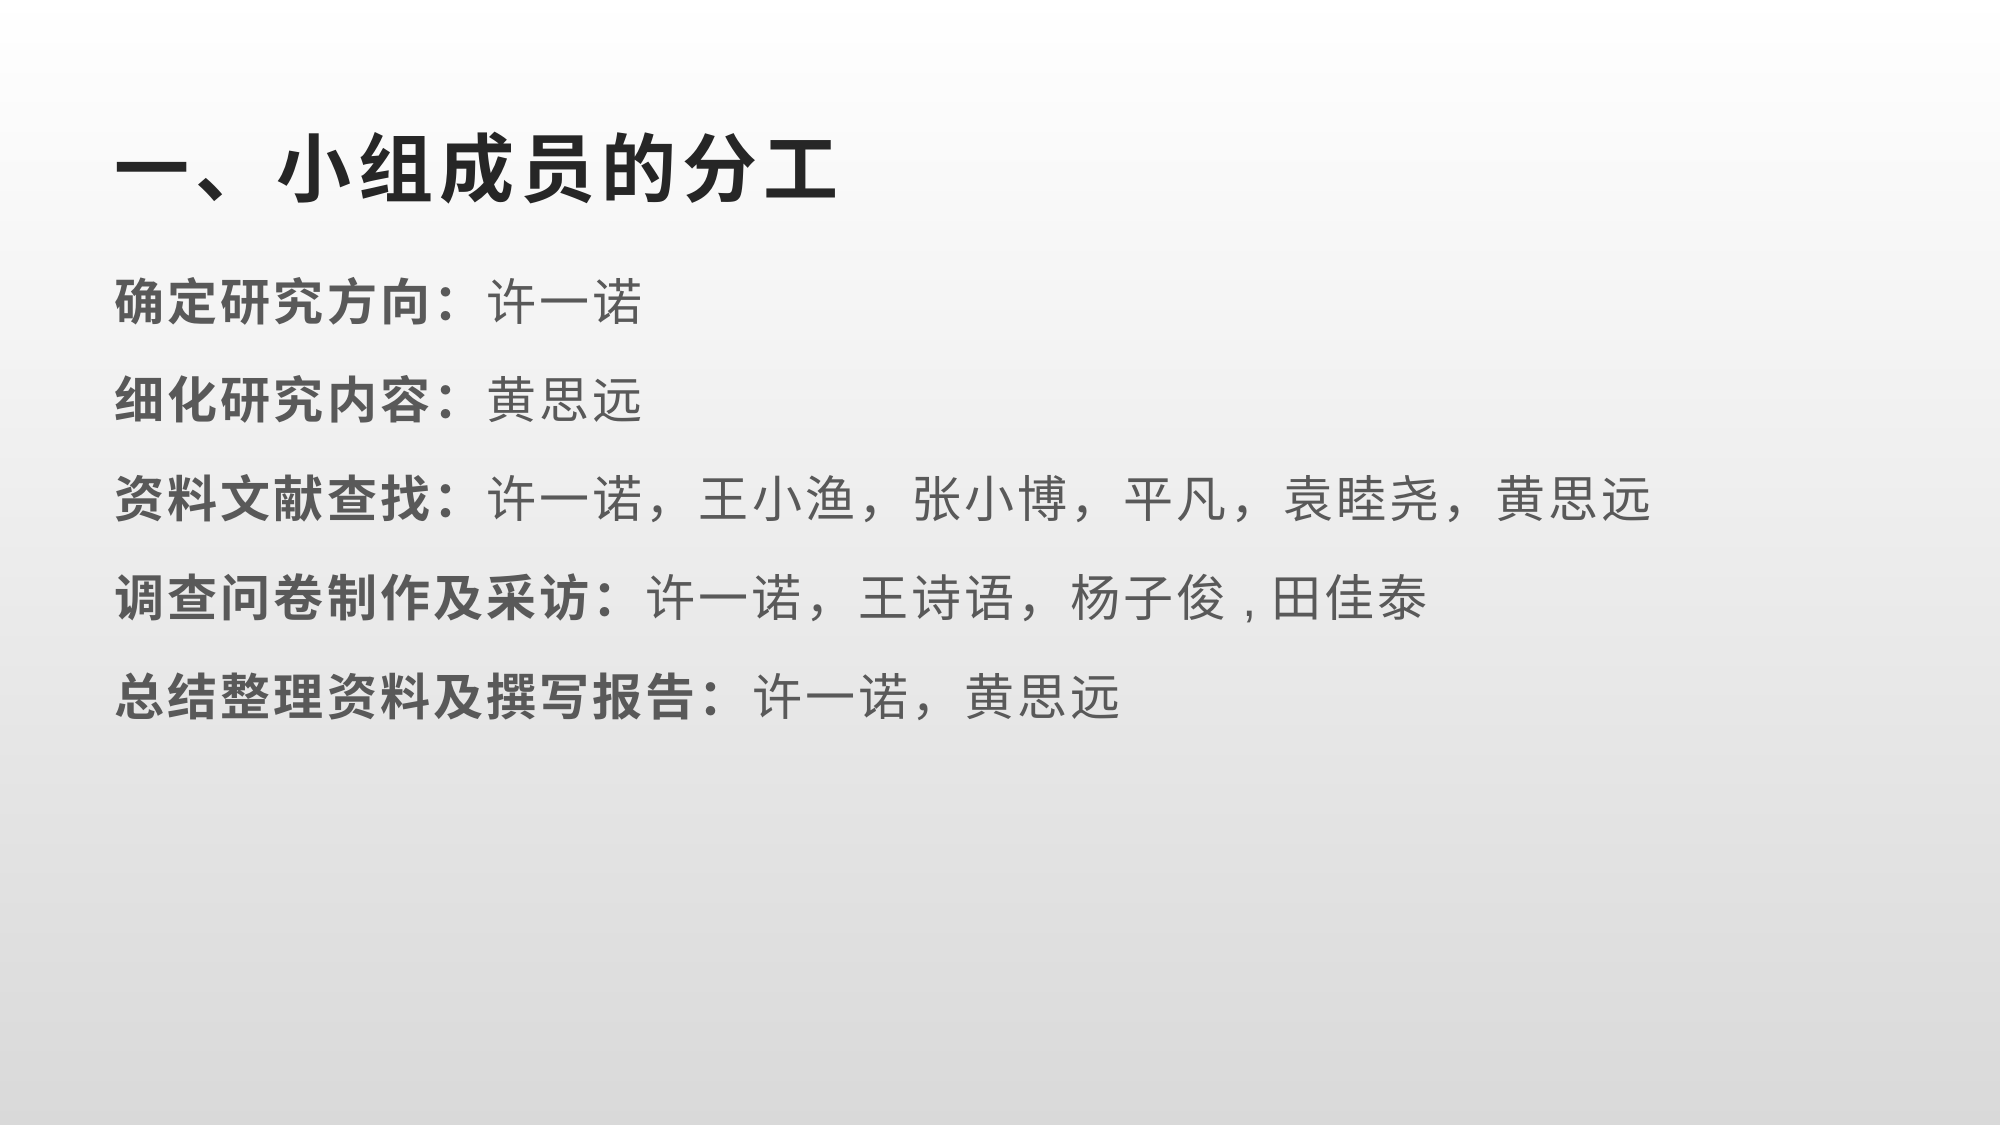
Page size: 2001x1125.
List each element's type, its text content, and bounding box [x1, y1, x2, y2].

list 确定研究方向：许一诺 细化研究内容：黄思远 资料文献查找：许一诺，王小渔，张小博，平凡，袁睦尧，黄思远 调查问卷制作及采访：许一诺，王诗语，杨子俊,田佳泰 总结整理资料及撰写报告：许一诺，黄思远 [99, 244, 1900, 1026]
title 一、小组成员的分工 [99, 109, 1900, 225]
